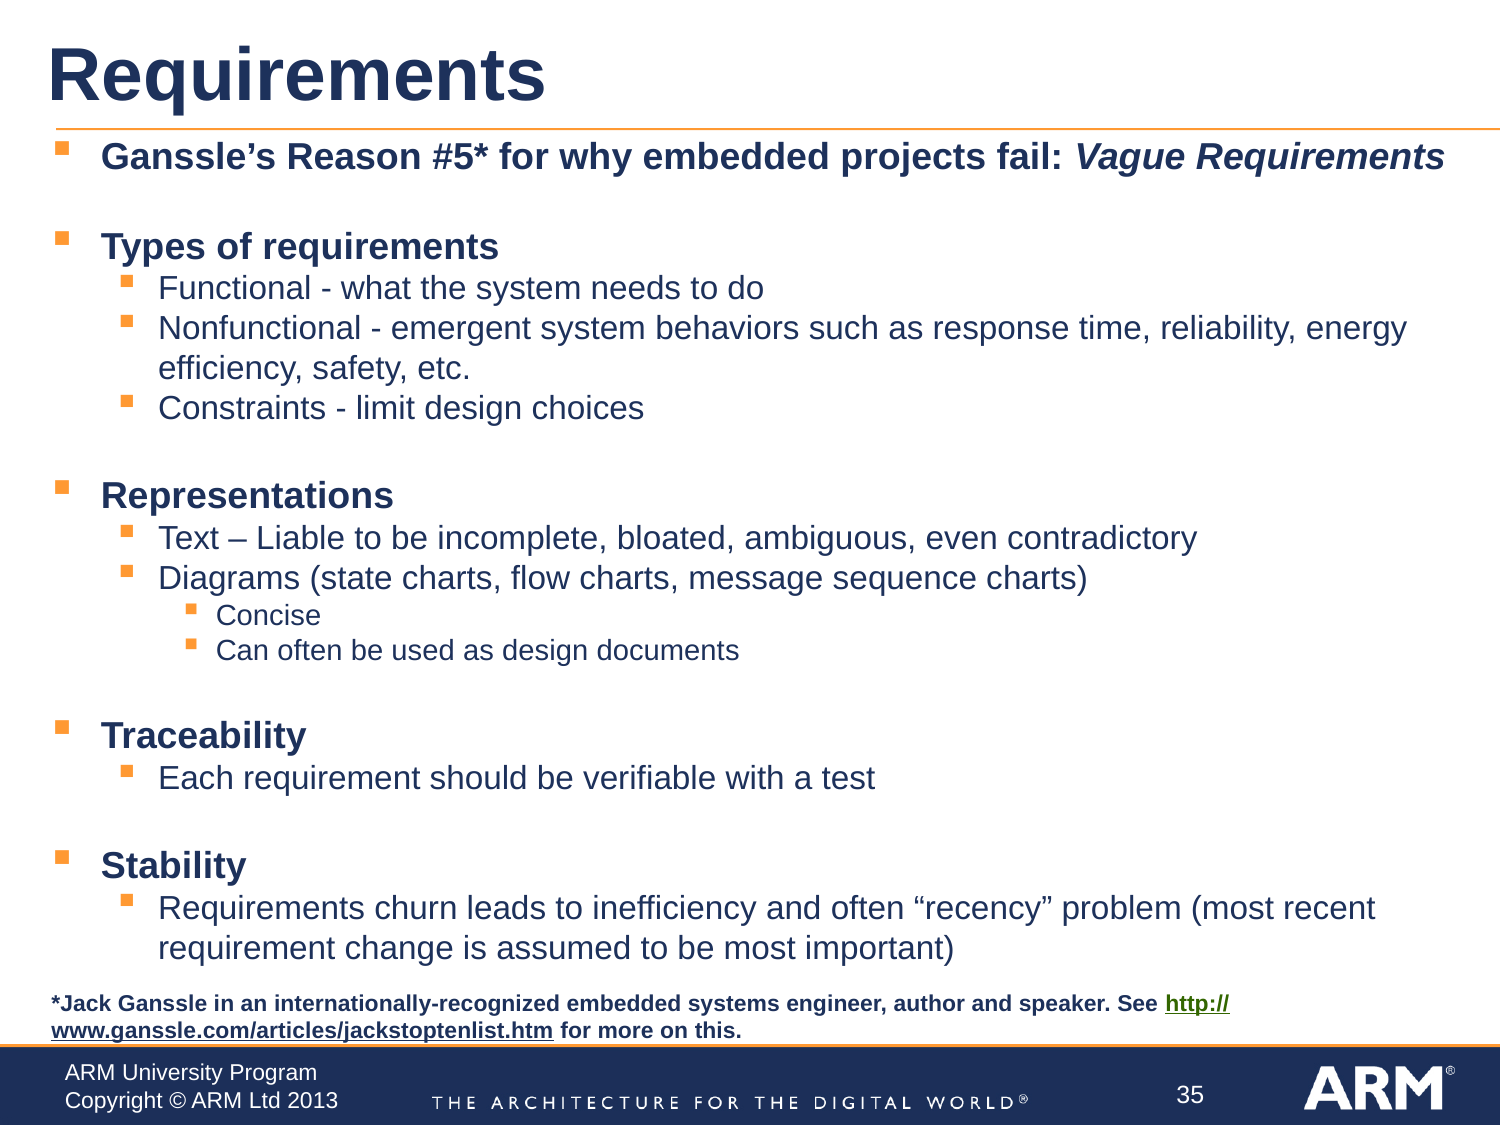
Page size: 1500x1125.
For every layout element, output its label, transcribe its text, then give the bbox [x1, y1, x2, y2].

picture [0, 1048, 1500, 1125]
list Ganssle’s Reason #5* for why embedded projects fail: Vague Requirements Types of requirements Functional - what the system needs to do Nonfunctional - emergent system behaviors such as response time, reliability, energy efficiency, safety, etc. Constraints - limit design choices Representations Text – Liable to be incomplete, bloated, ambiguous, even contradictory Diagrams (state charts, flow charts, message sequence charts) Concise Can often be used as design documents Traceability Each requirement should be verifiable with a test Stability Requirements churn leads to inefficiency and often “recency” problem (most recent requirement change is assumed to be most important) *Jack Ganssle in an internationally-recognized embedded systems engineer, author and speaker. See http://www.ganssle.com/articles/jackstoptenlist.htm for more on this. [38, 124, 1500, 1051]
title Requirements [34, 1, 1500, 141]
